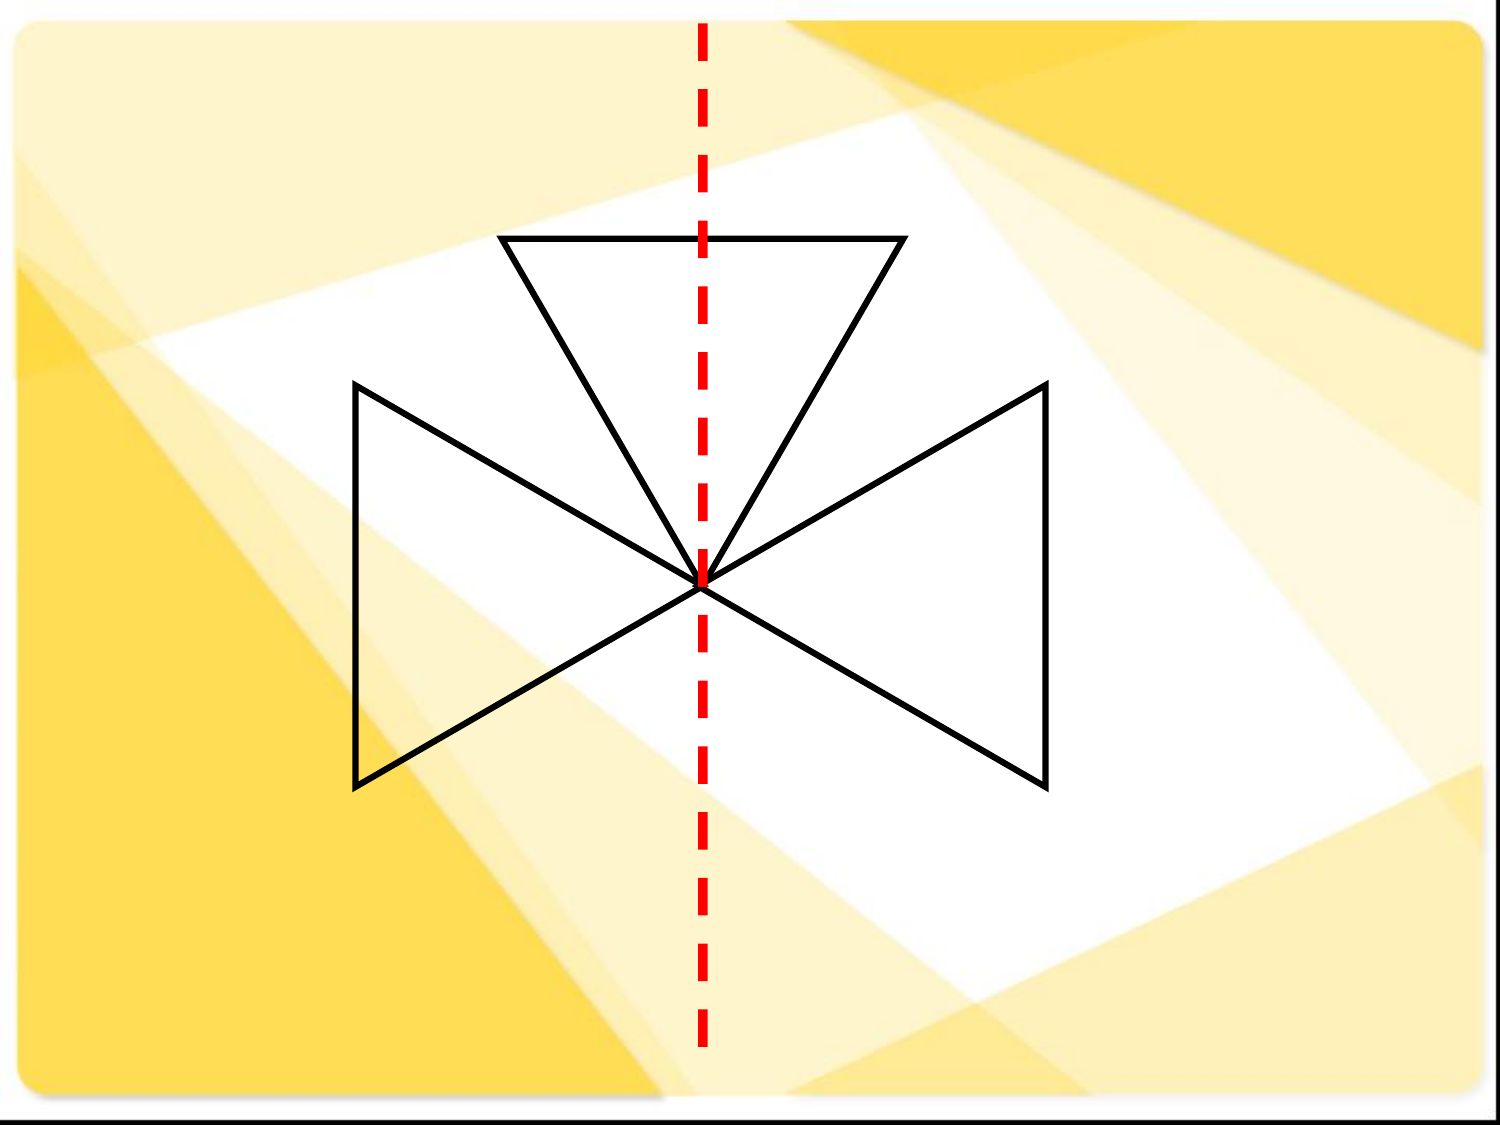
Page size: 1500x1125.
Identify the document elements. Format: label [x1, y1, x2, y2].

text_box [355, 385, 700, 787]
text_box [697, 385, 1046, 787]
picture [0, 0, 1500, 1125]
text_box [501, 238, 904, 584]
